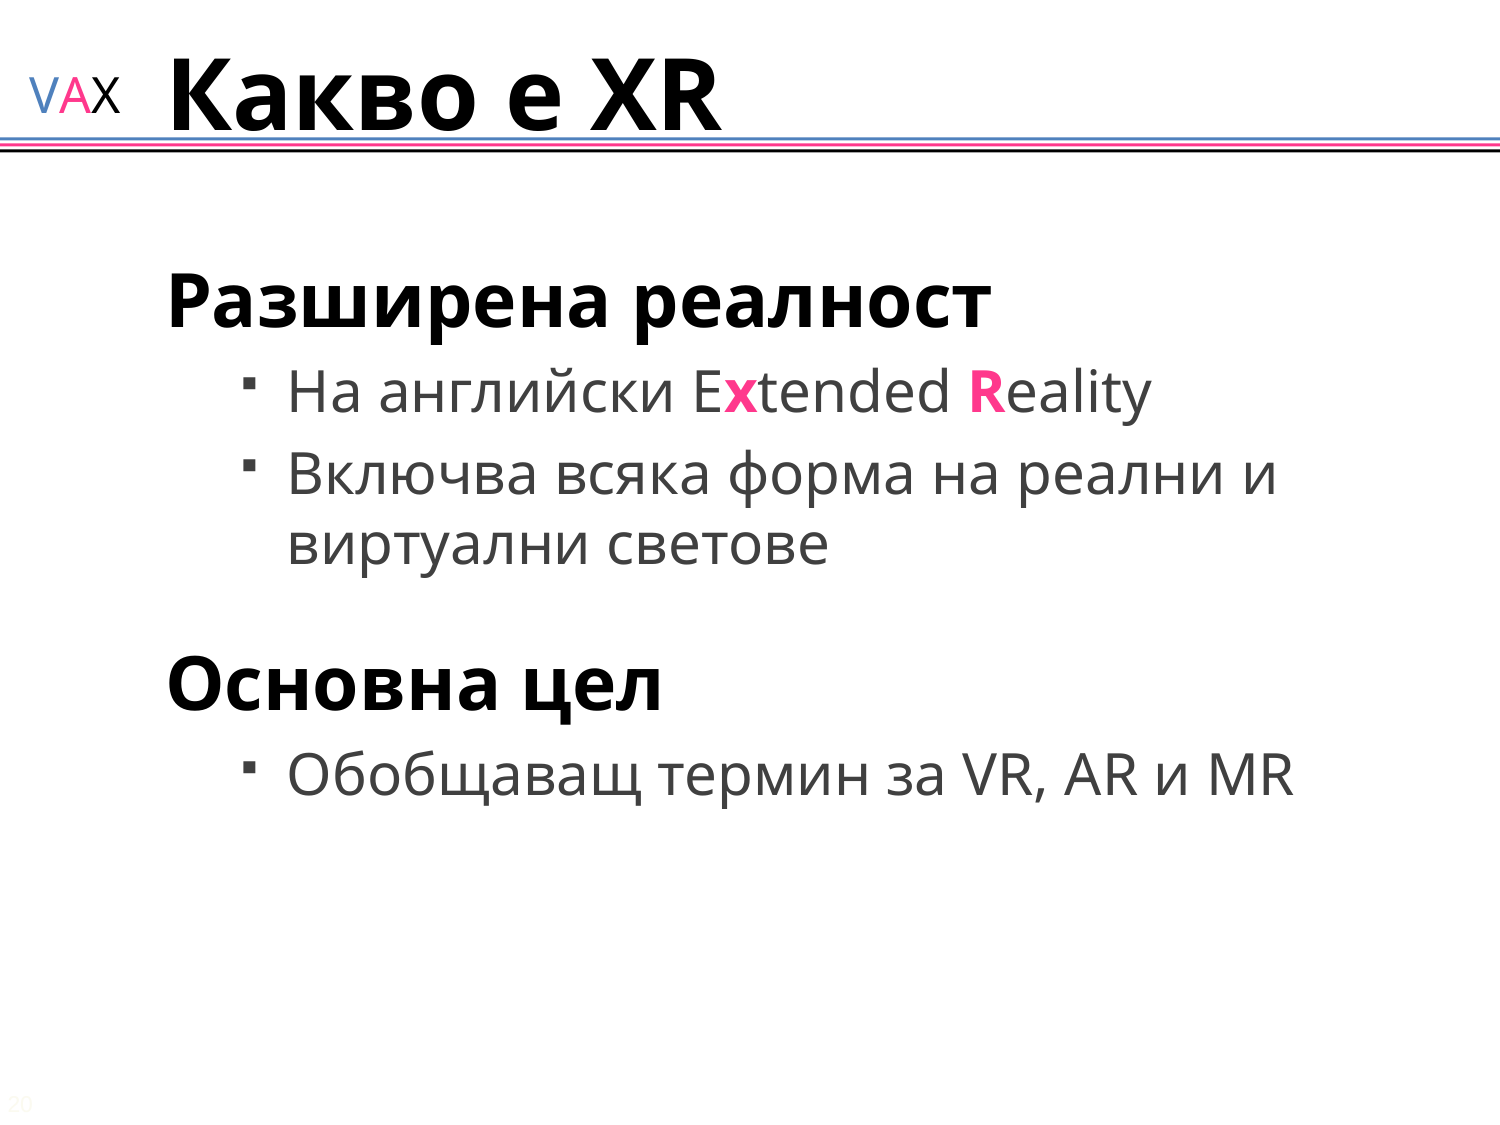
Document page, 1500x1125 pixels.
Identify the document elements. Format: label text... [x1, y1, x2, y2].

title Какво е XR [0, 37, 1500, 144]
list Разширена реалност На английски Extended Reality Включва всяка форма на реални и виртуални светове Основна цел Обобщаващ термин за VR, AR и MR [150, 200, 1488, 1113]
